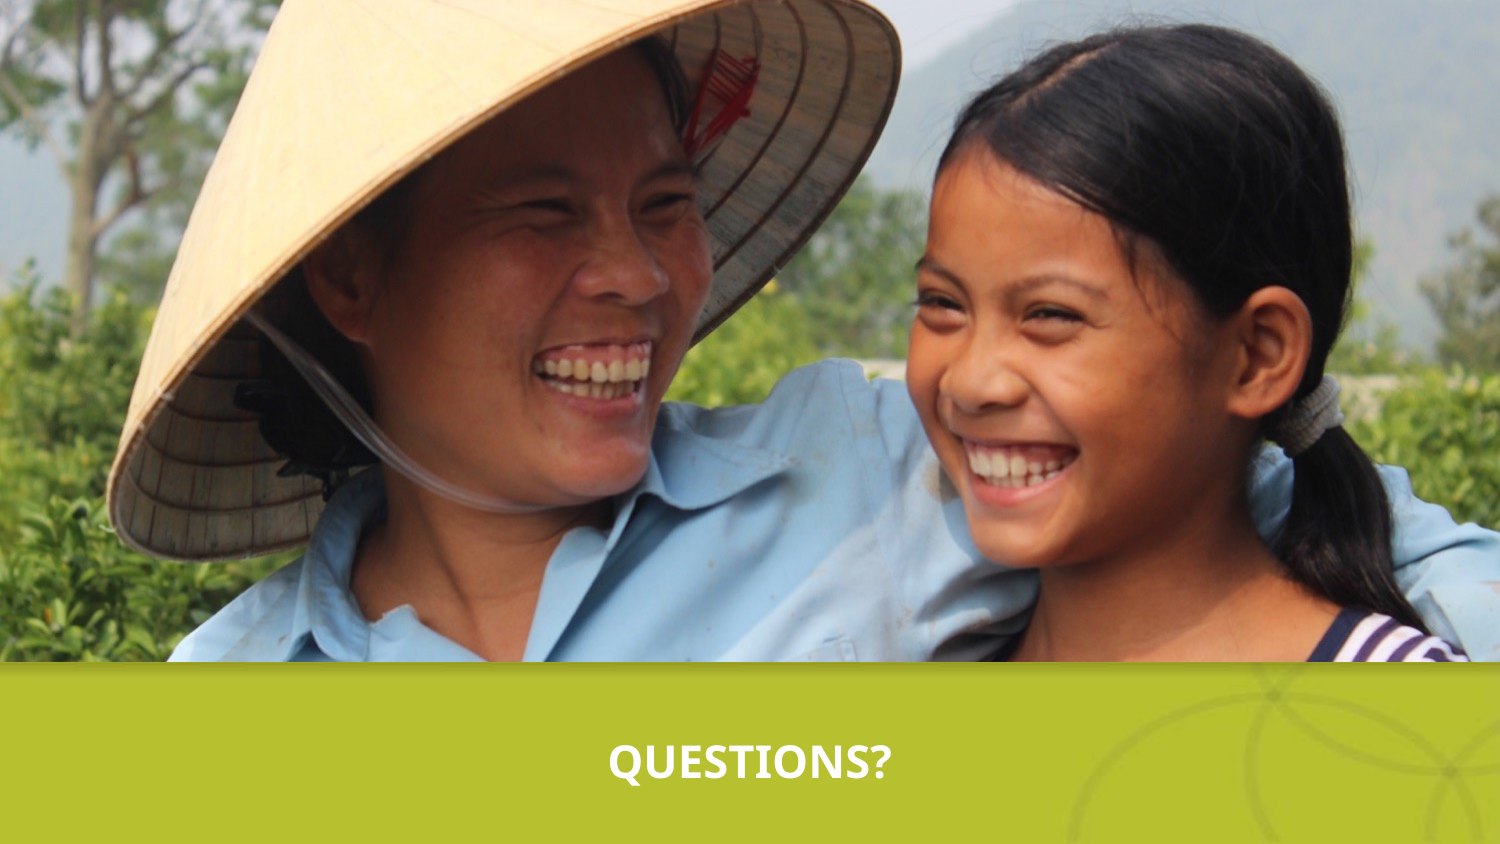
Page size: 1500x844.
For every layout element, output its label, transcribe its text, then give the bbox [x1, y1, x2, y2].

title QUESTIONS? [15, 670, 1485, 834]
picture [0, 0, 1500, 844]
